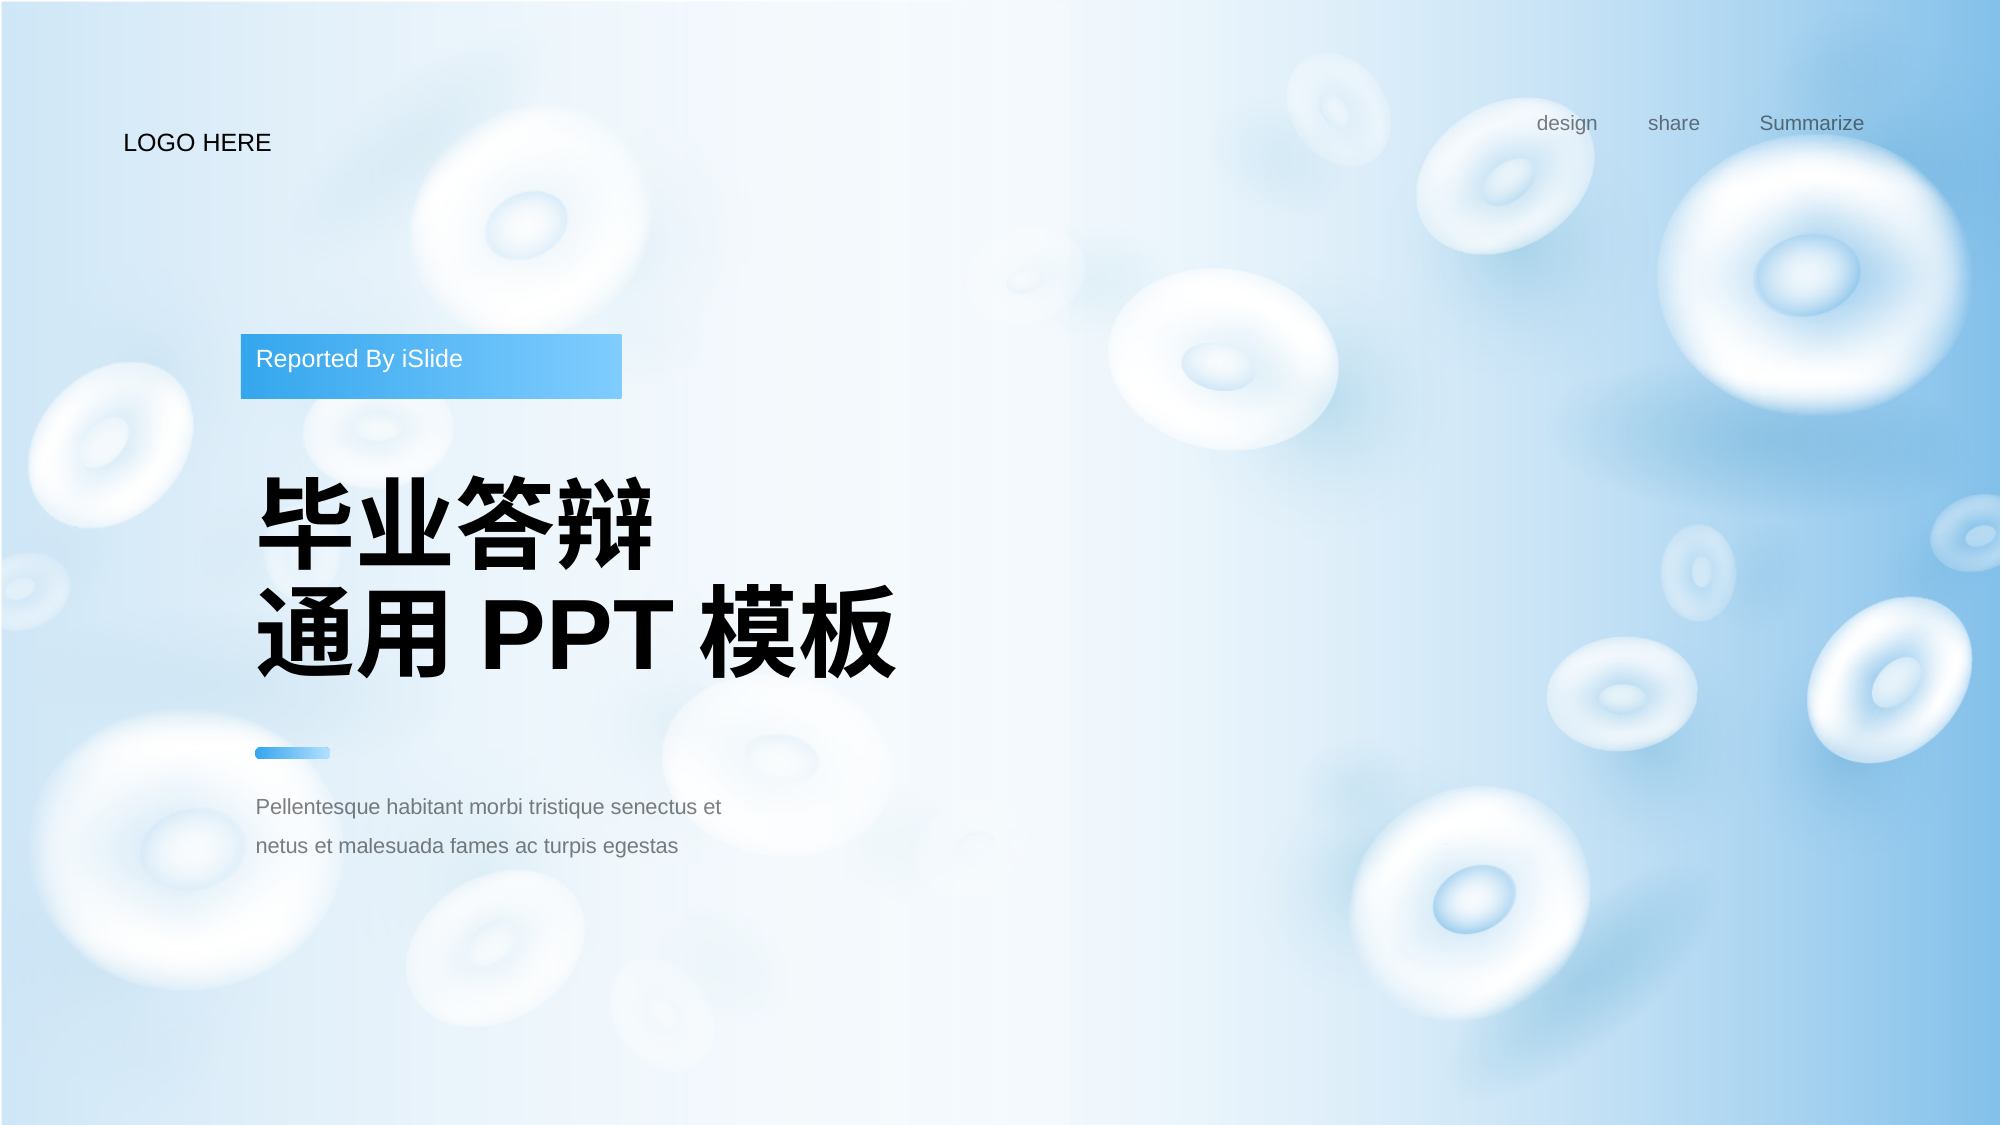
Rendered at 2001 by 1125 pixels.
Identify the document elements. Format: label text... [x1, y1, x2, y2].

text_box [1522, 102, 1885, 143]
text_box [253, 746, 333, 761]
text_box Pellentesque habitant morbi tristique senectus et netus et malesuada fames ac turpis egestas [240, 772, 791, 866]
subtitle Reported By iSlide [240, 334, 622, 399]
picture [0, 0, 2000, 1125]
title 毕业答辩 通用PPT模板 [240, 465, 1338, 699]
list LOGO HERE [108, 121, 289, 165]
